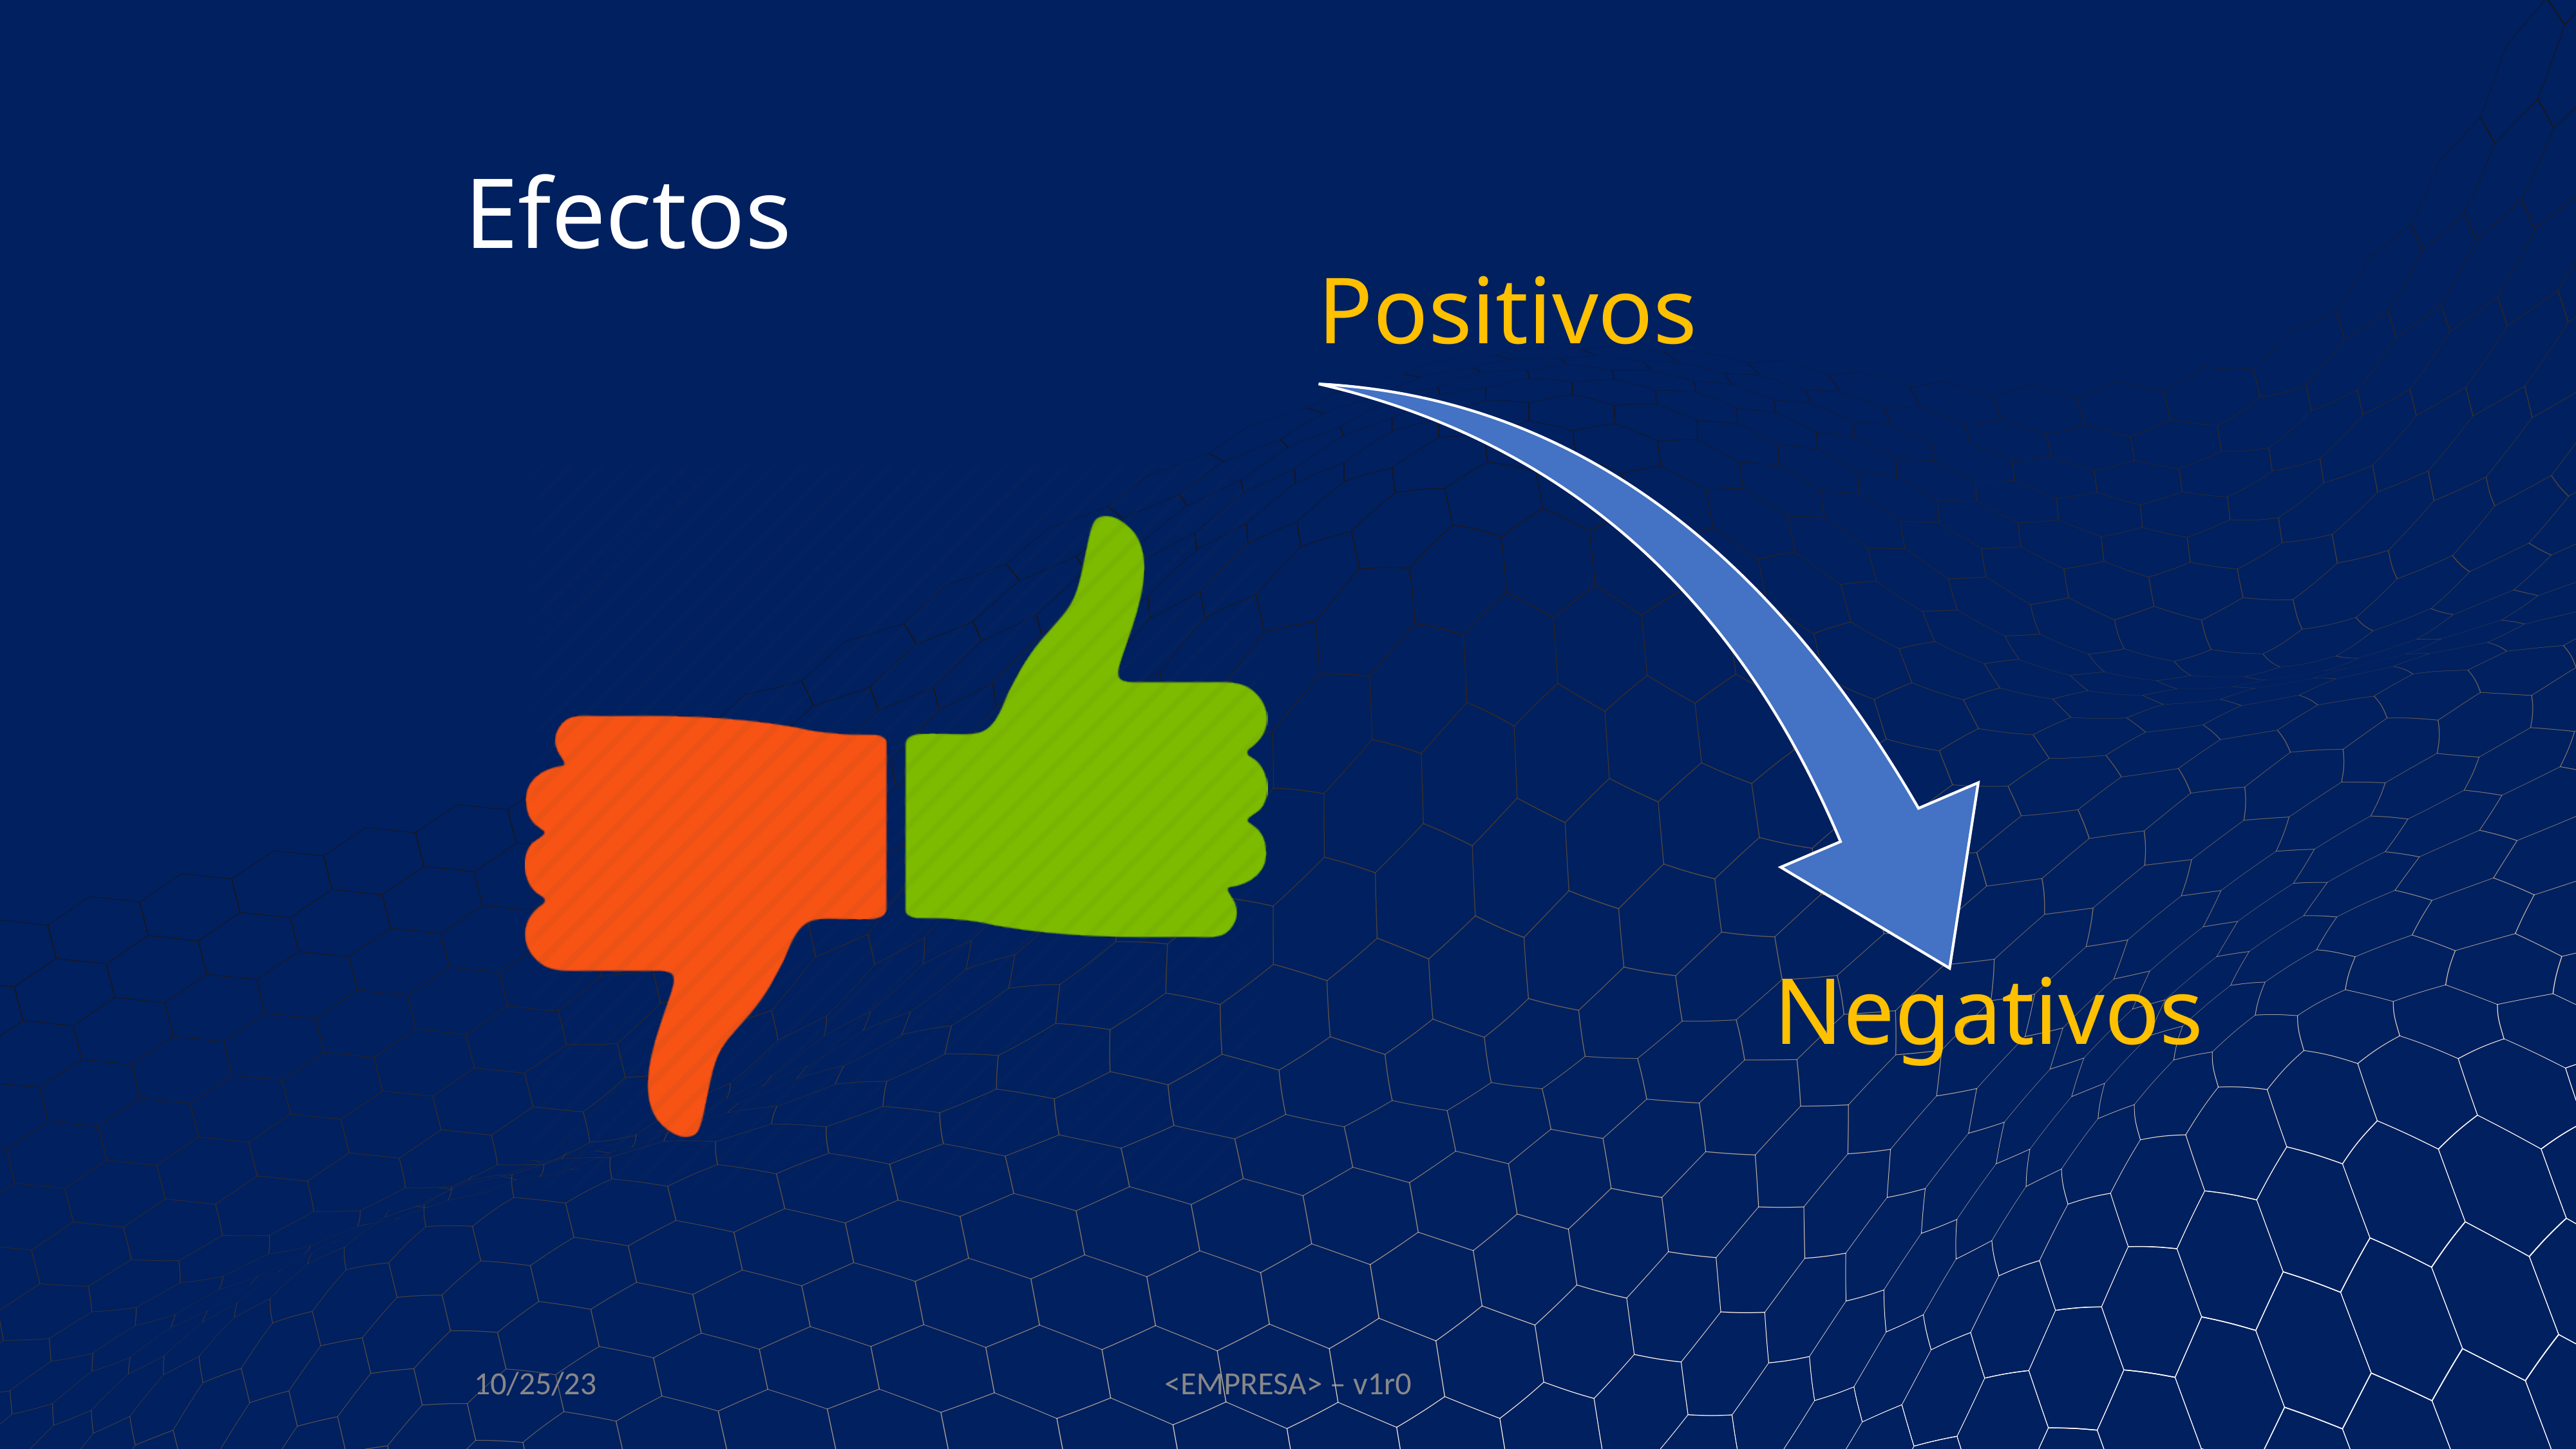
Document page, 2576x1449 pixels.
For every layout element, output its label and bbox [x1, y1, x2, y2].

text_box [1252, 234, 2254, 1094]
picture [0, 0, 2576, 1449]
